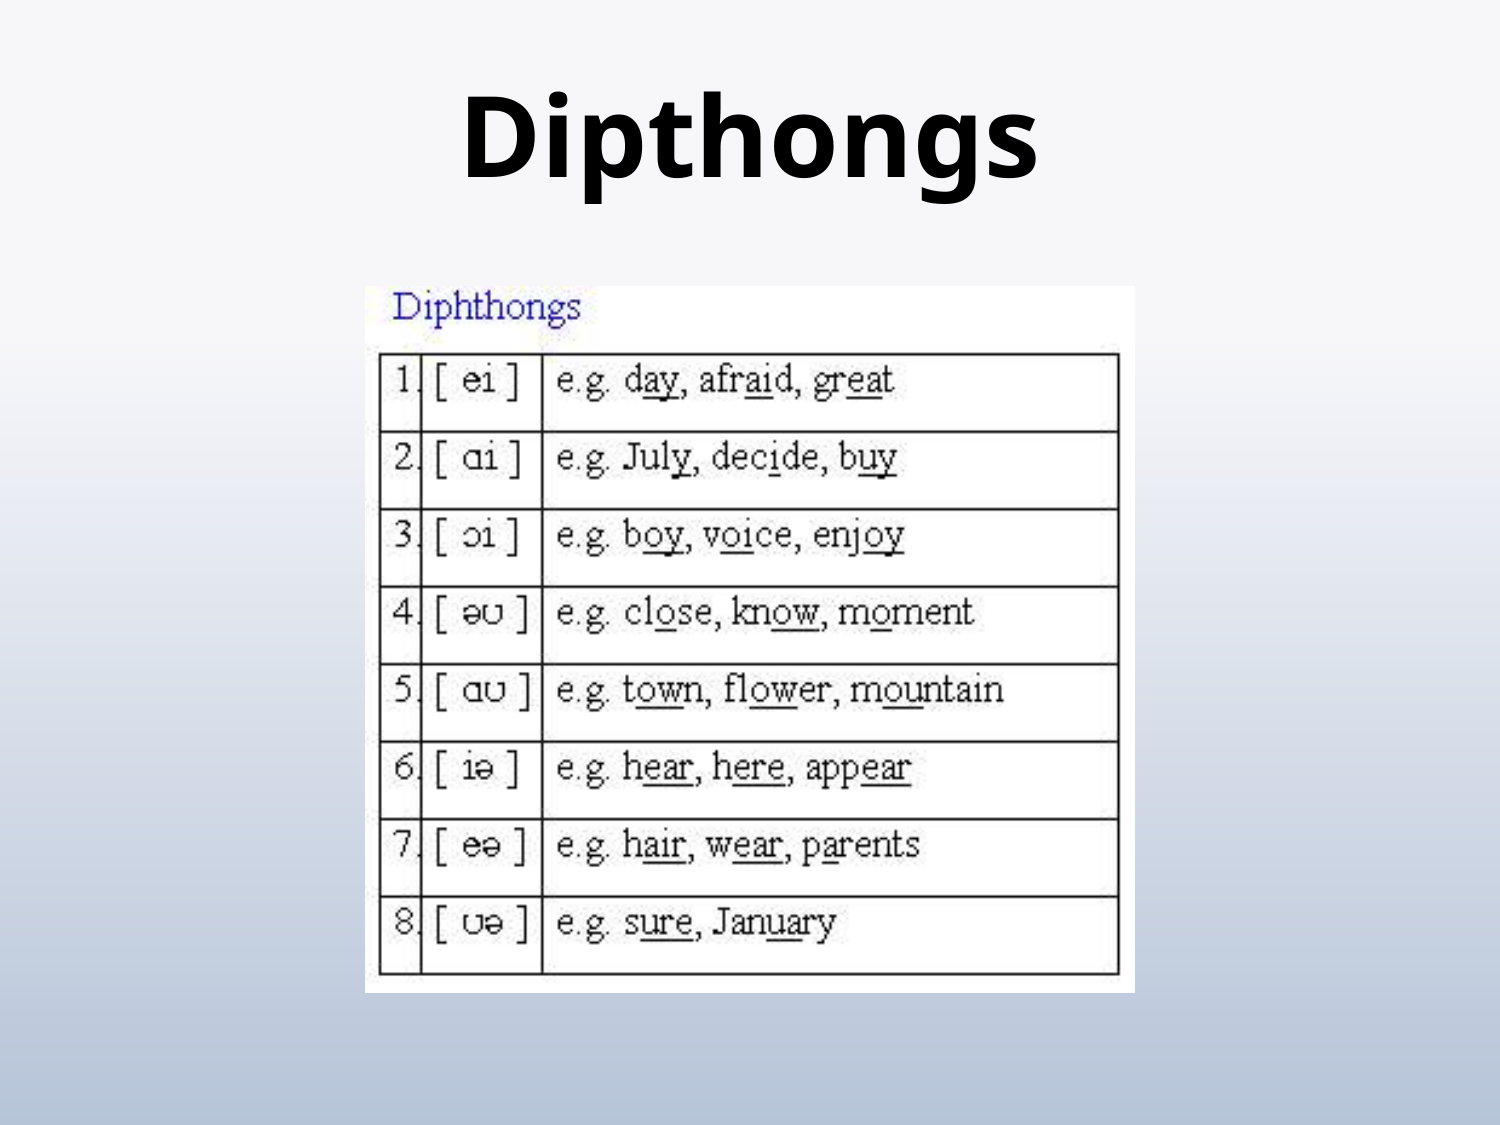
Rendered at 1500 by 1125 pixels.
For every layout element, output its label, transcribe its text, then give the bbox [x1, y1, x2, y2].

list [148, 284, 1352, 995]
title Dipthongs [150, 37, 1350, 245]
